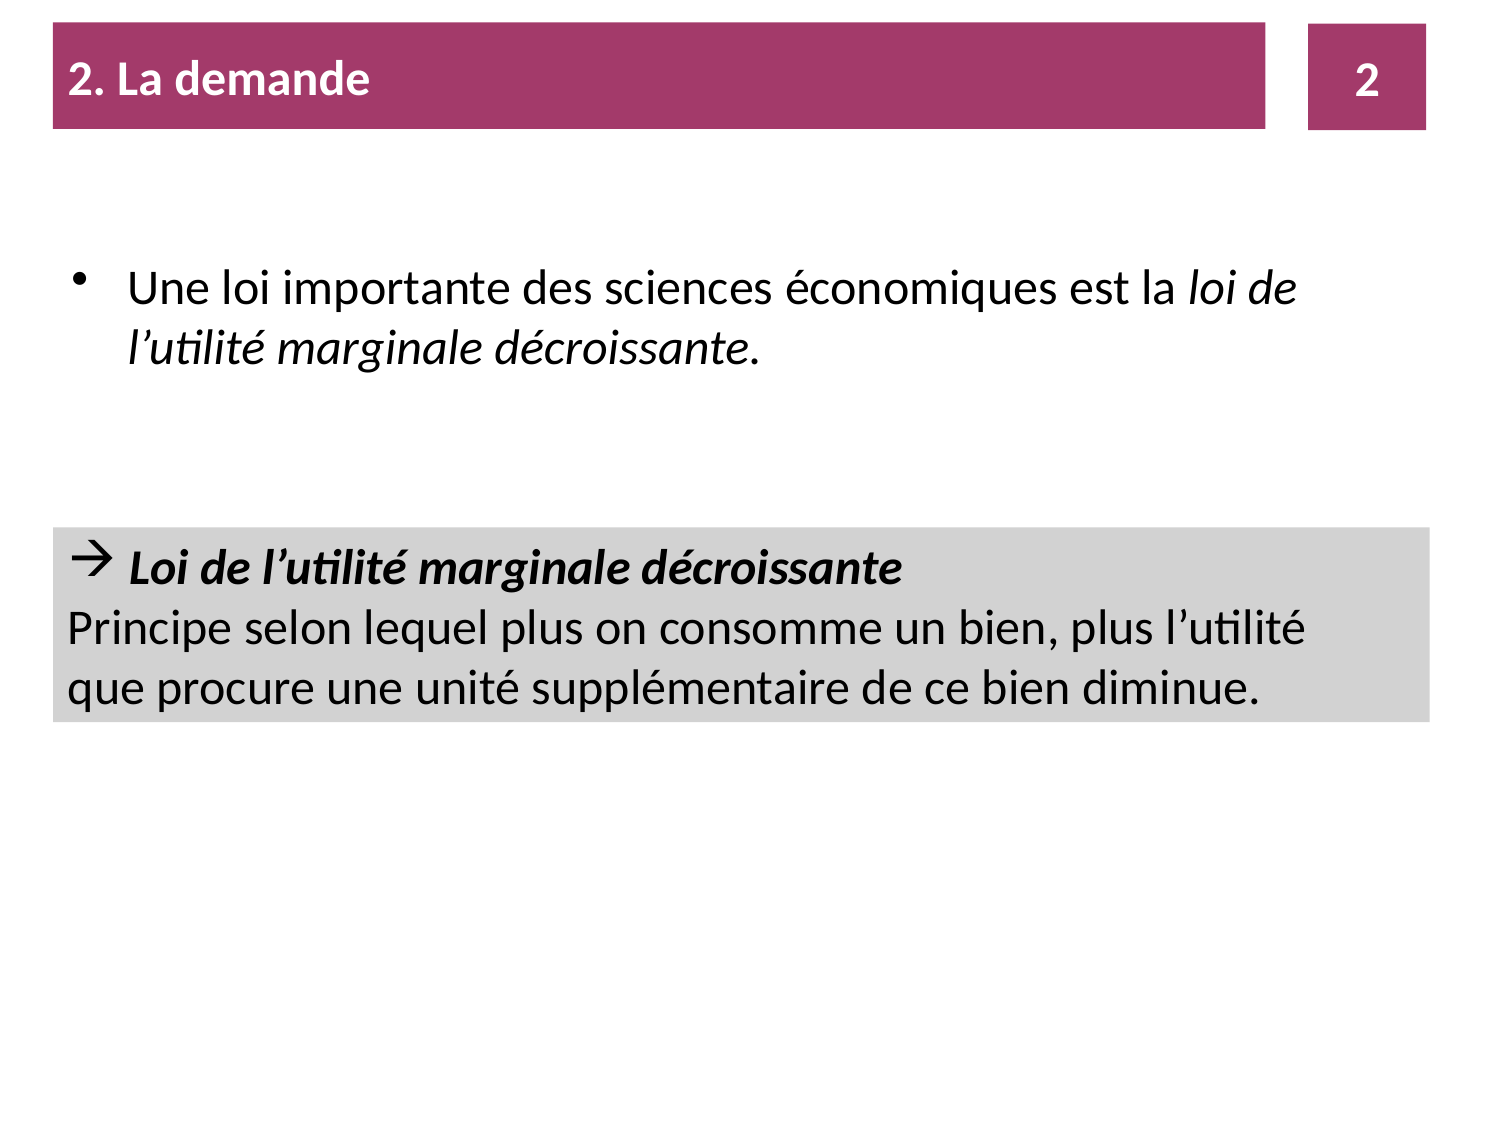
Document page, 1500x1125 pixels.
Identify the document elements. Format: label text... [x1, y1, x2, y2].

text_box 2. La demande [52, 22, 1266, 129]
text_box 2 [1308, 23, 1427, 131]
text_box Loi de l’utilité marginale décroissante Principe selon lequel plus on consomme un bien, plus l’utilité que procure une unité supplémentaire de ce bien diminue. [53, 527, 1430, 723]
text_box Une loi importante des sciences économiques est la loi de l’utilité marginale décroissante. [56, 187, 1418, 383]
